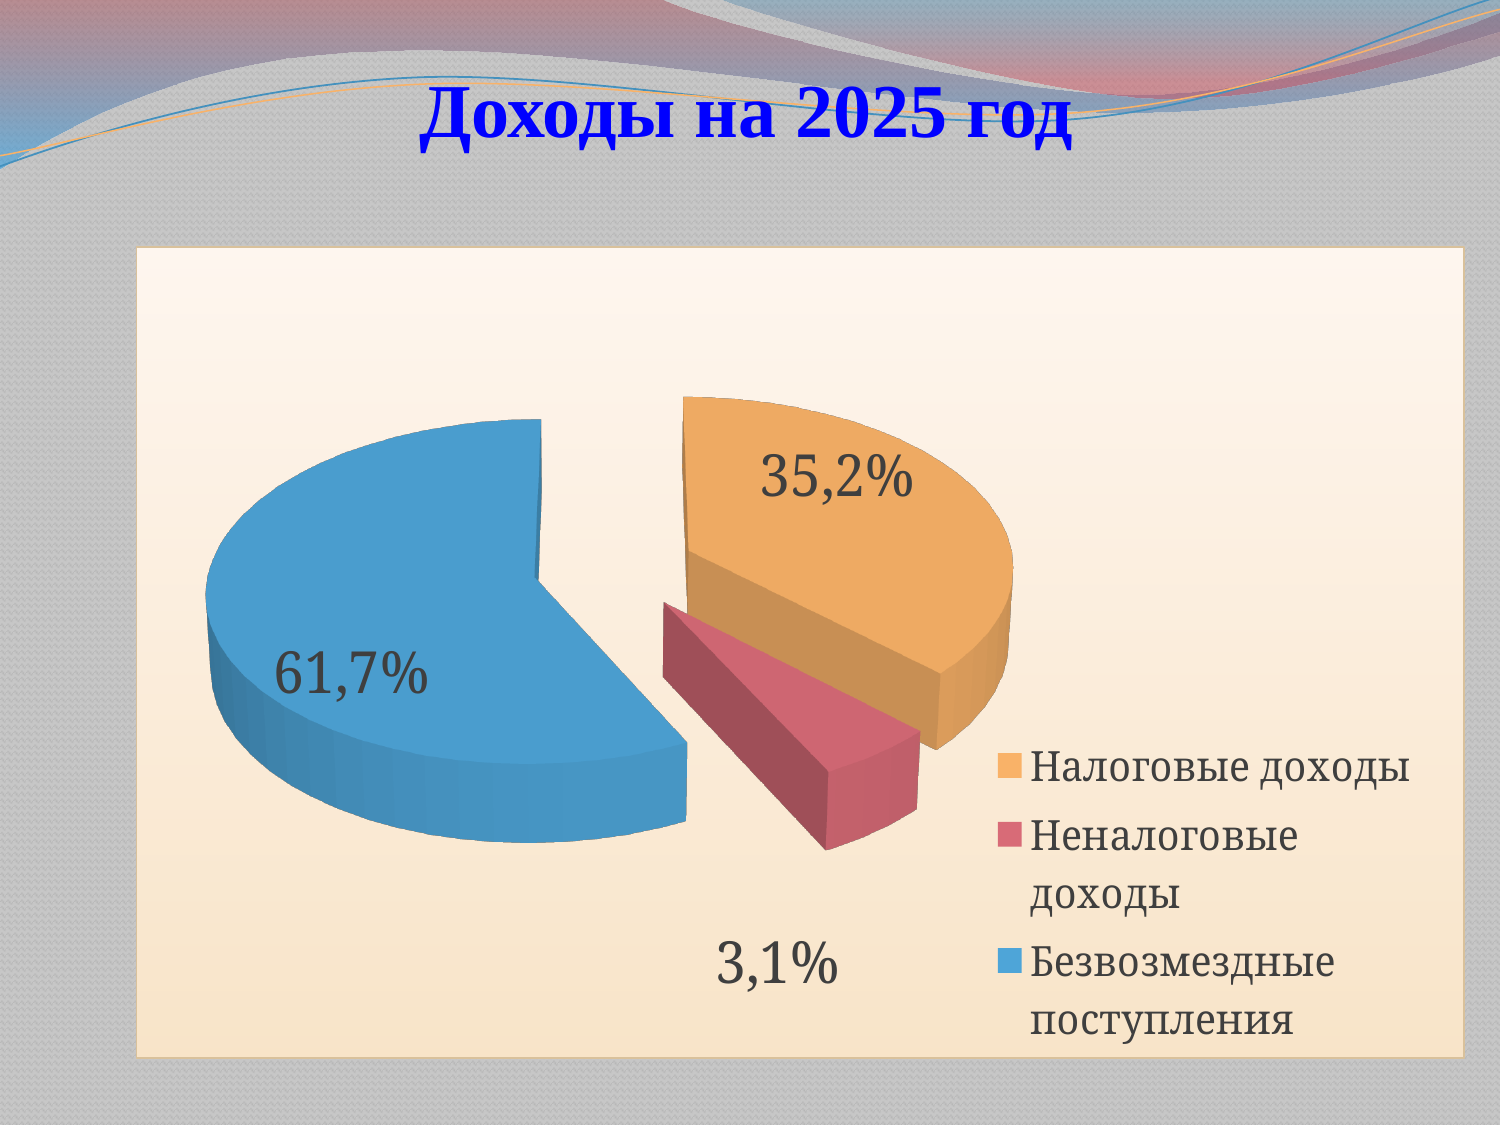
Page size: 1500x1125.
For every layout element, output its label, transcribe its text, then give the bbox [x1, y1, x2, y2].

title Доходы на 2025 год [75, 52, 1418, 153]
chart [58, 245, 1466, 1060]
